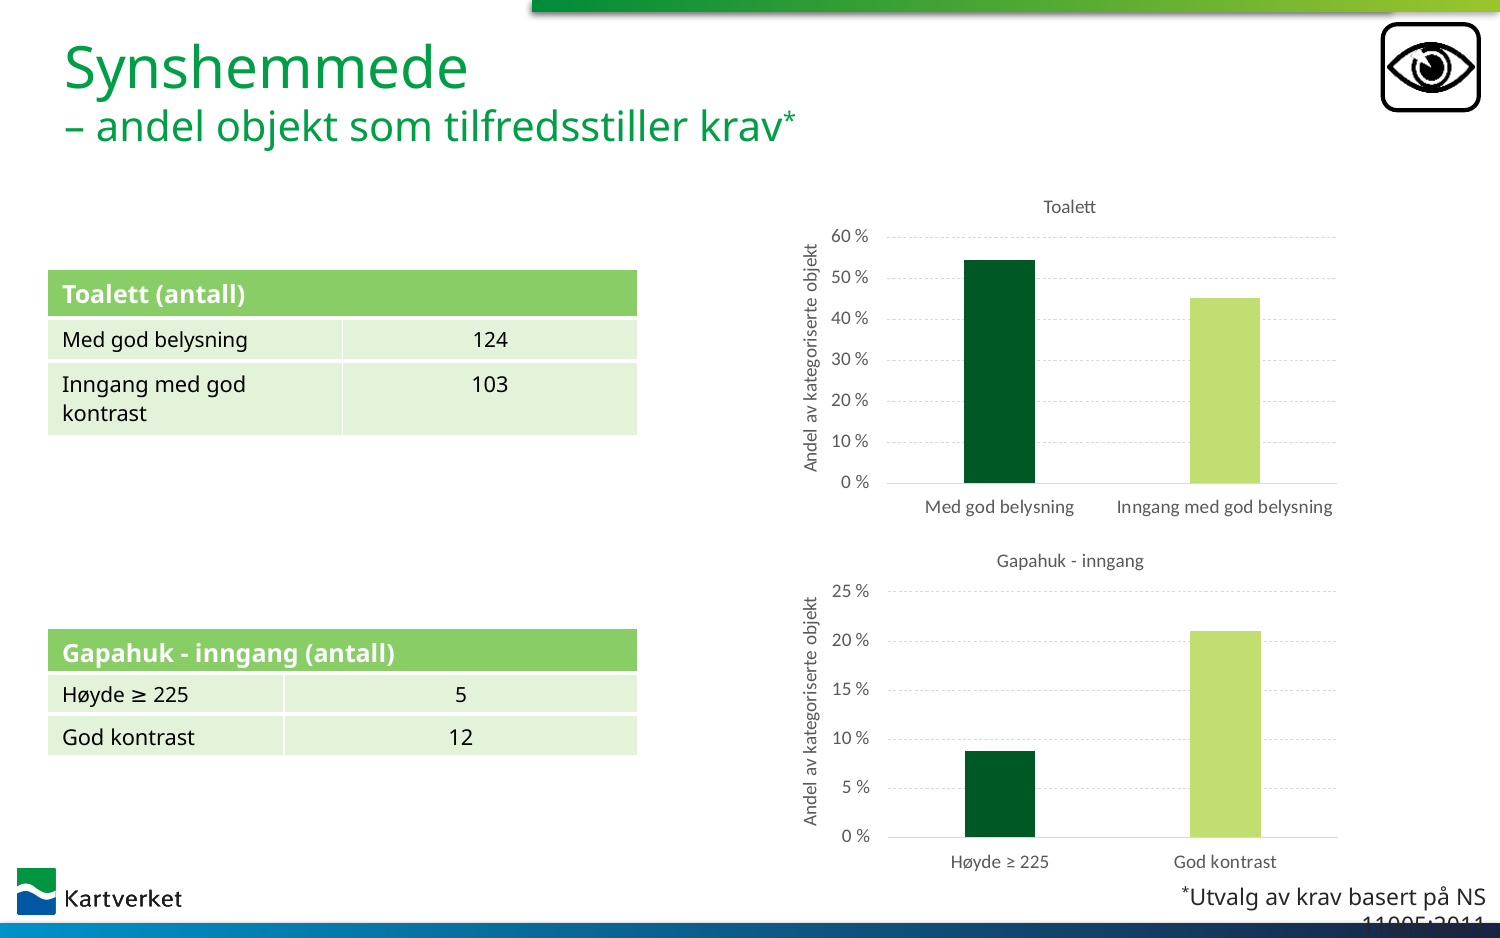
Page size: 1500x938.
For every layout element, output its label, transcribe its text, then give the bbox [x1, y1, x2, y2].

table_cell 103 [343, 363, 637, 435]
table_cell 124 [343, 320, 637, 359]
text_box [1382, 24, 1480, 111]
table_cell Inngang med god kontrast [48, 363, 342, 435]
table_cell God kontrast [48, 716, 283, 755]
table_cell Høyde ≥ 225 [48, 675, 283, 712]
table_cell 12 [285, 716, 637, 755]
table_header Gapahuk - inngang (antall) [48, 629, 637, 671]
text_box *Utvalg av krav basert på NS 11005:2011 [1068, 873, 1500, 938]
table_cell 5 [285, 675, 637, 712]
picture [791, 187, 1348, 526]
picture [791, 541, 1349, 880]
table_cell Med god belysning [48, 320, 342, 359]
text_box Synshemmede – andel objekt som tilfredsstiller krav* [49, 24, 1431, 158]
table_header Toalett (antall) [48, 270, 637, 316]
